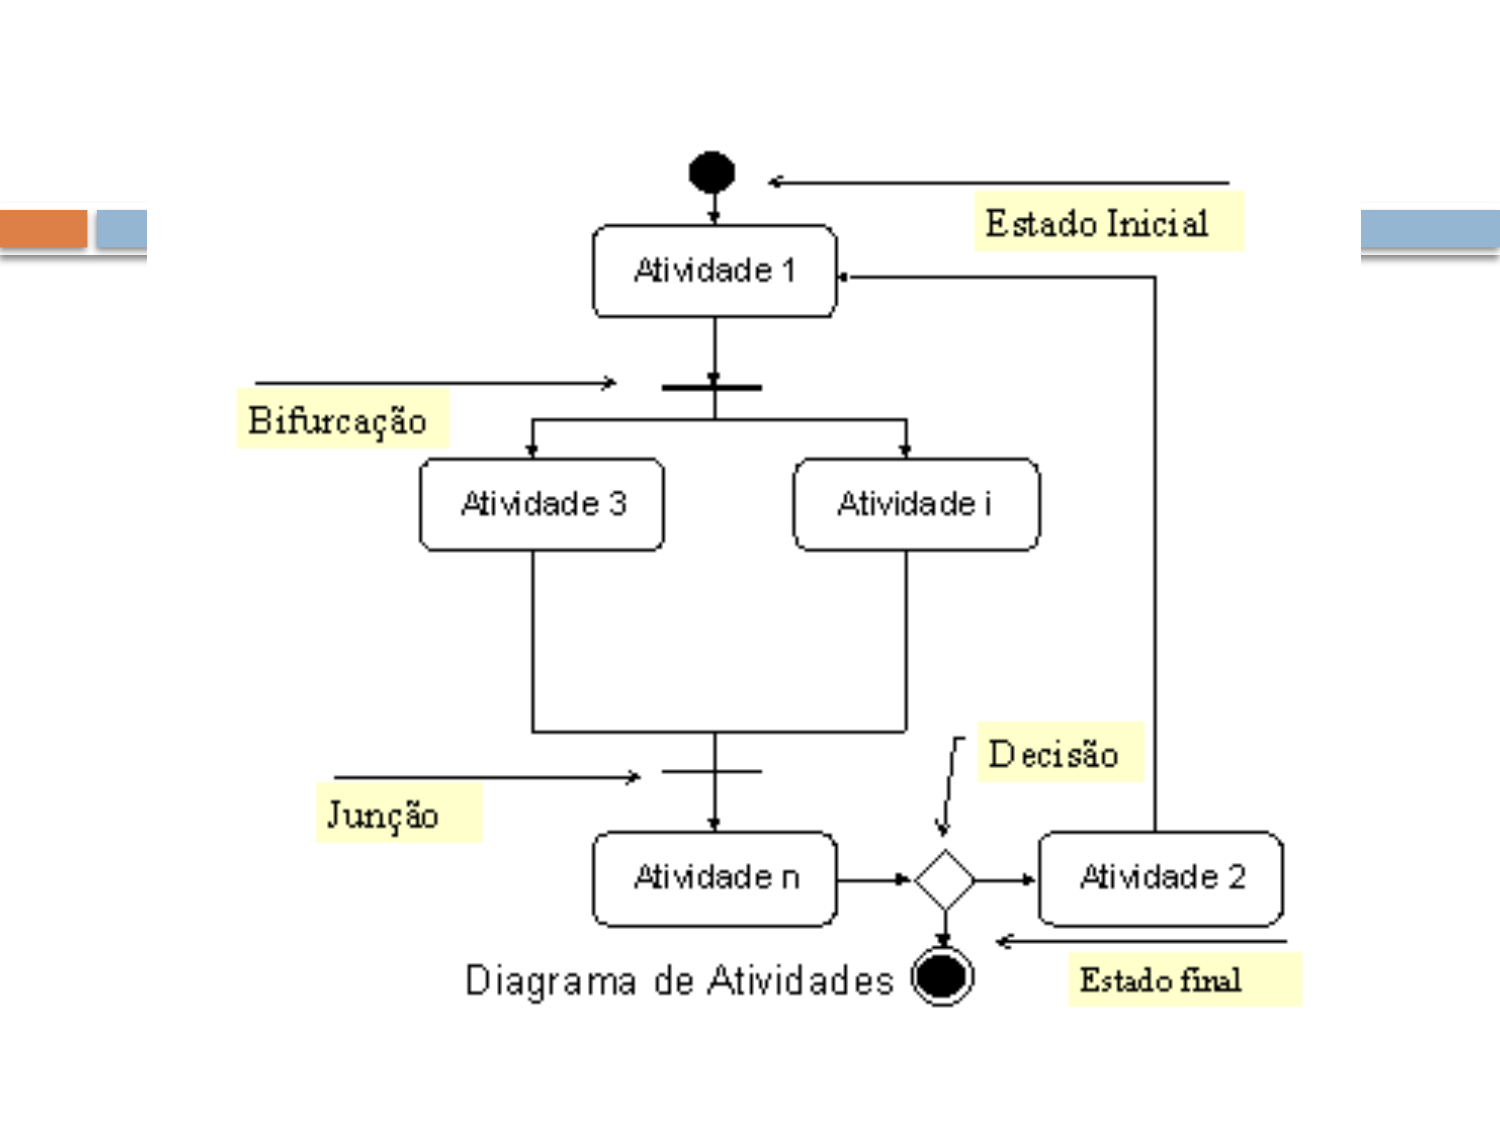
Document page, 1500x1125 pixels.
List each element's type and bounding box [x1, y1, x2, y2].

picture [147, 125, 1361, 1036]
